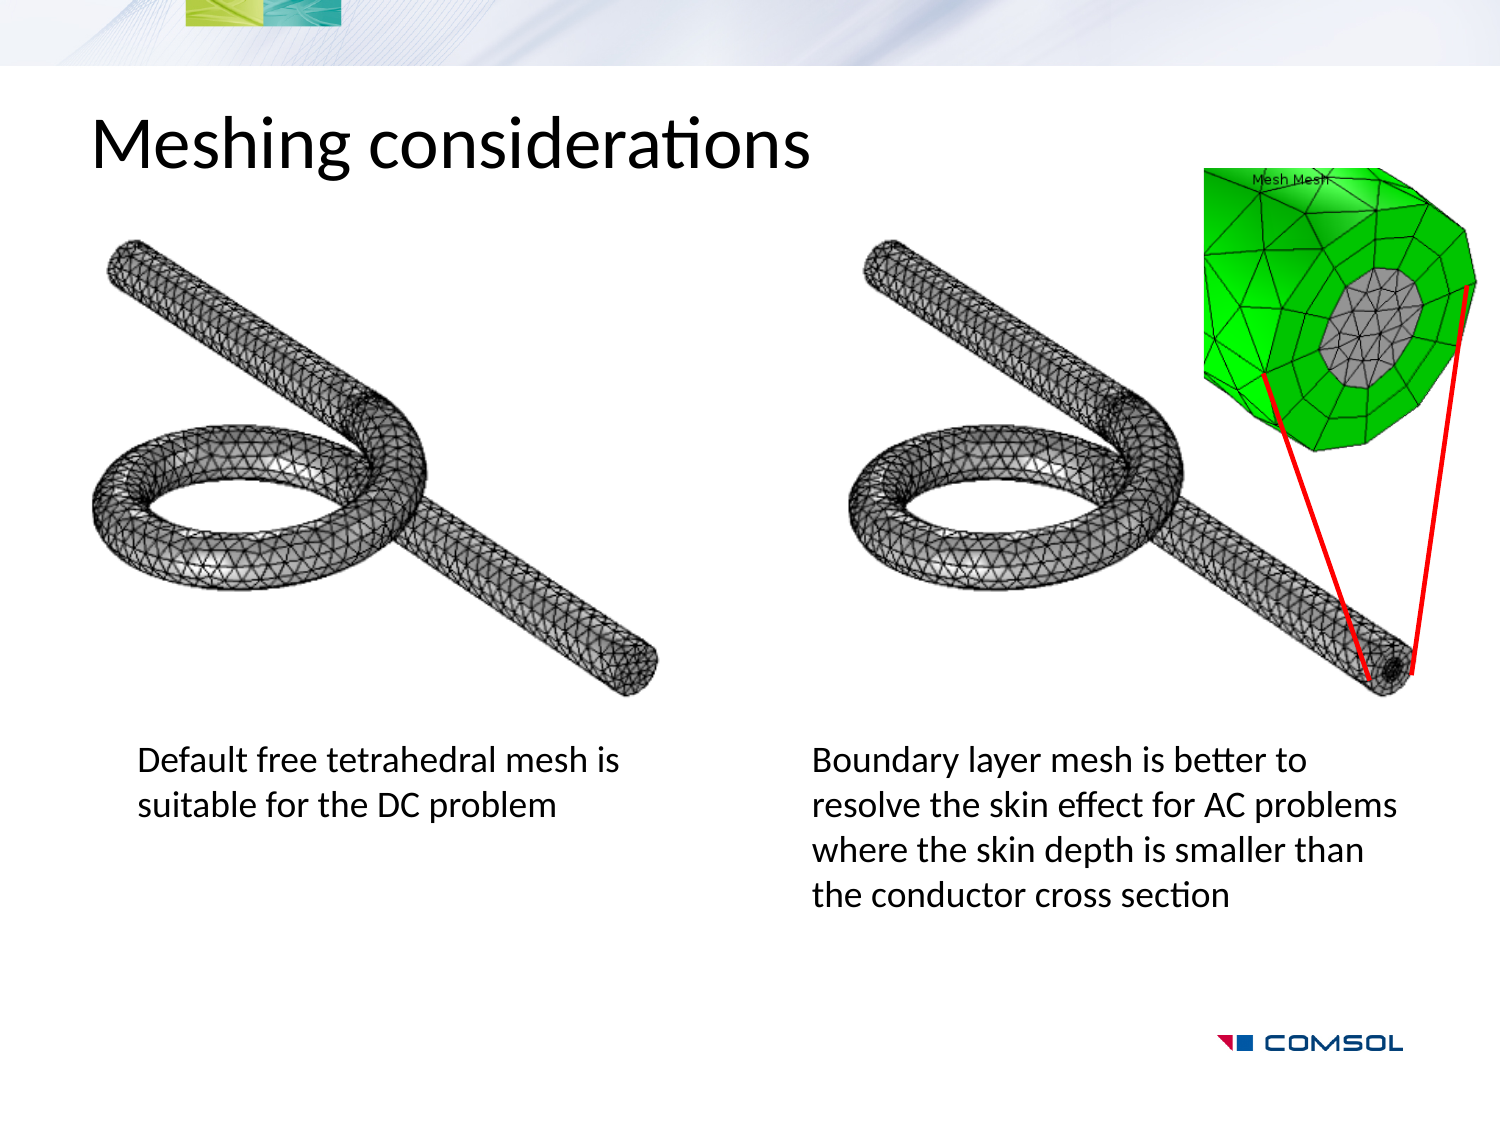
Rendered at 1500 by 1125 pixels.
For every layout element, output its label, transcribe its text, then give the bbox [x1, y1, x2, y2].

text_box Default free tetrahedral mesh is suitable for the DC problem [122, 727, 702, 833]
picture [0, 0, 1500, 1125]
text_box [82, 168, 1483, 705]
title Meshing considerations [75, 45, 1425, 233]
text_box Boundary layer mesh is better to resolve the skin effect for AC problems where the skin depth is smaller than the conductor cross section [797, 727, 1422, 923]
